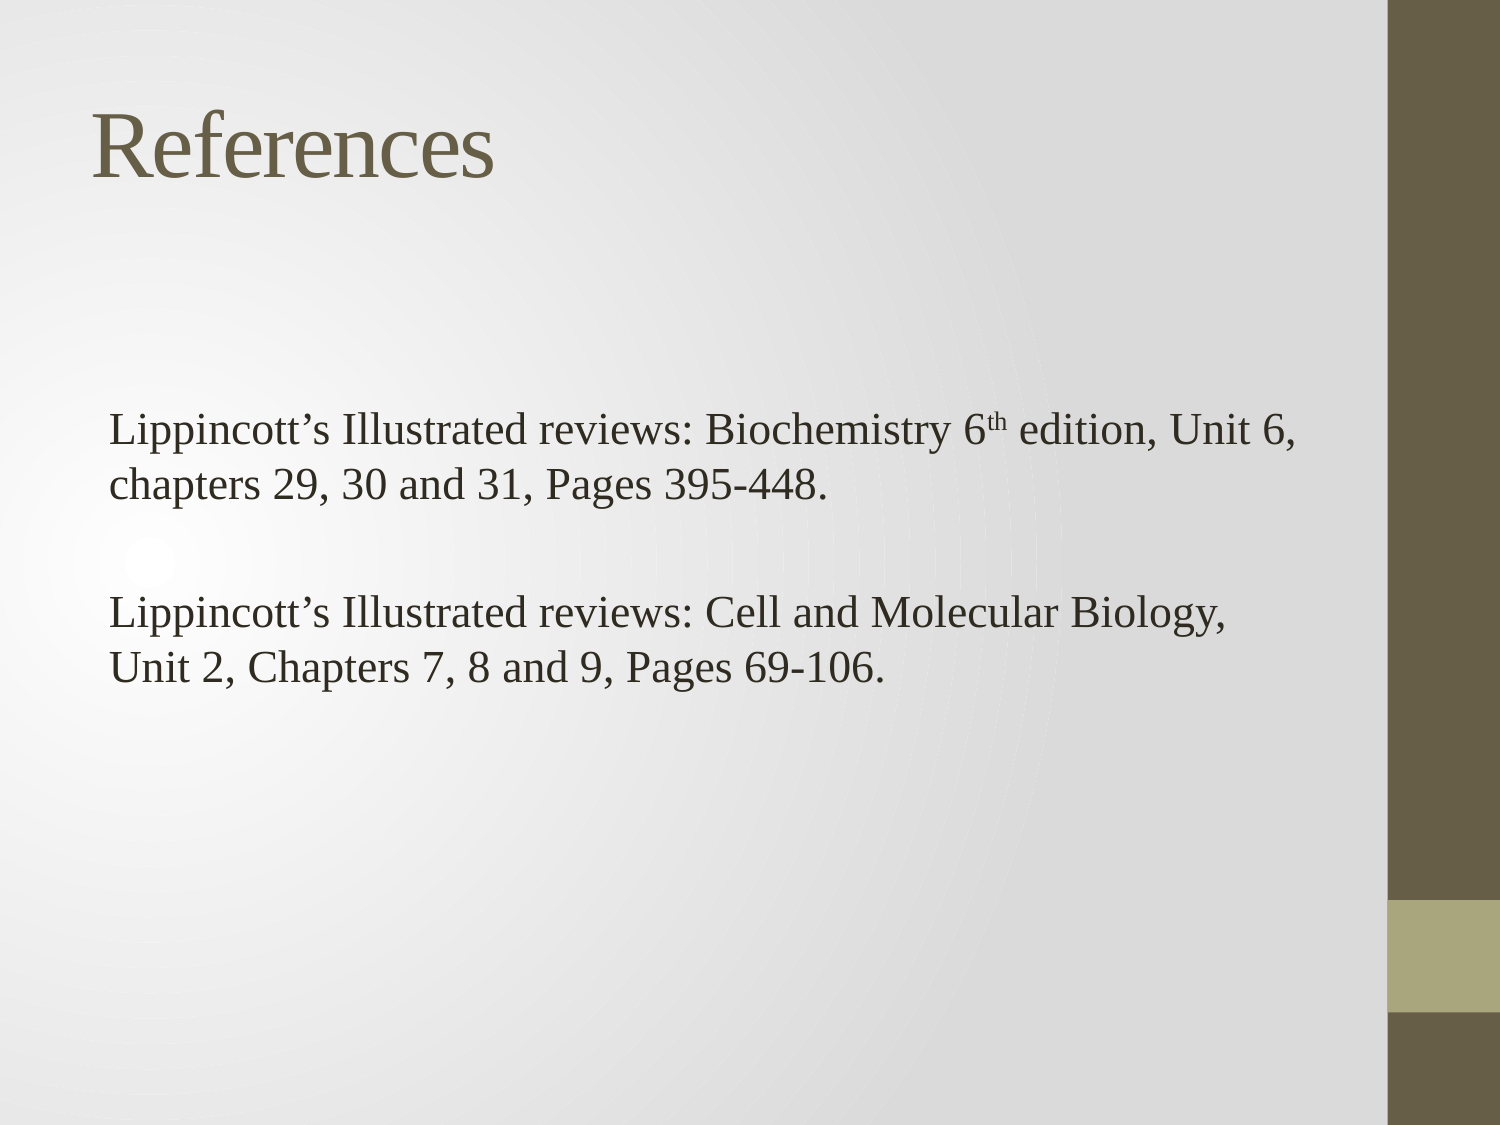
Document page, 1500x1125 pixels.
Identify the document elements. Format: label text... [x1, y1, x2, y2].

list Lippincott’s Illustrated reviews: Biochemistry 6th edition, Unit 6, chapters 29, 30 and 31, Pages 395-448. Lippincott’s Illustrated reviews: Cell and Molecular Biology, Unit 2, Chapters 7, 8 and 9, Pages 69-106. [75, 262, 1325, 1050]
title References [75, 45, 1325, 233]
